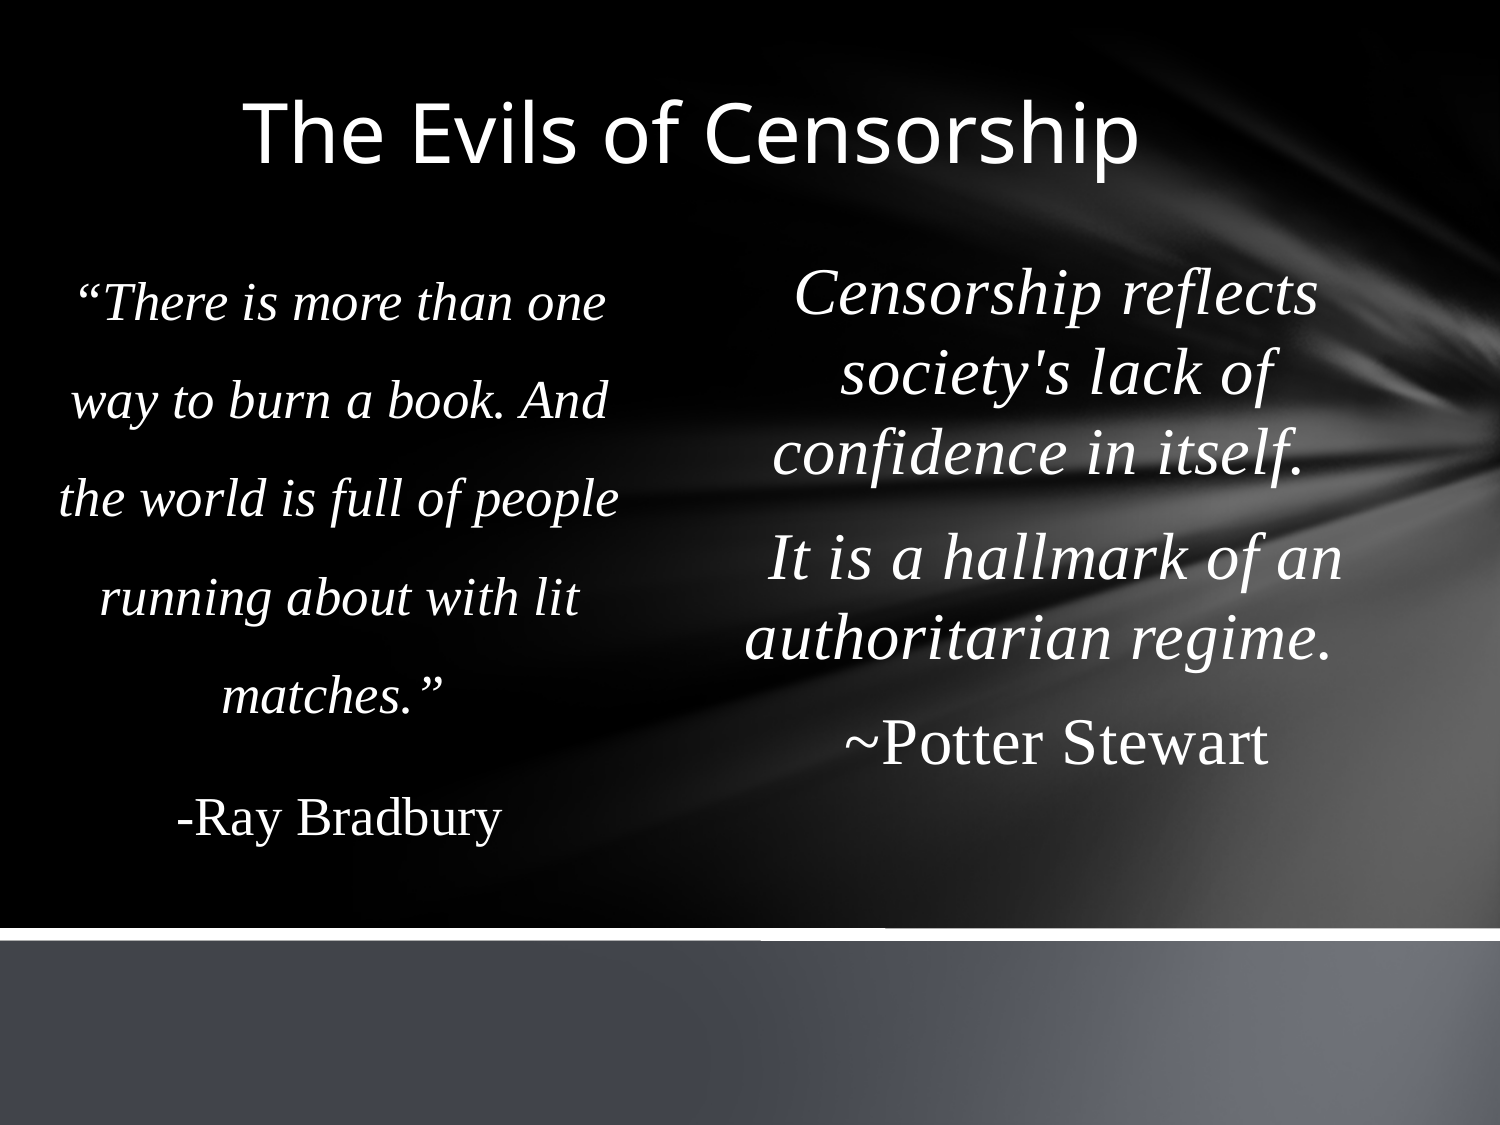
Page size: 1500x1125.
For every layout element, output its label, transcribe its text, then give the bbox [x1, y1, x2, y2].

list “There is more than one way to burn a book. And the world is full of people running about with lit matches.” -Ray Bradbury [37, 224, 643, 854]
title The Evils of Censorship [62, 12, 1323, 188]
list Censorship reflects society's lack of confidence in itself. It is a hallmark of an authoritarian regime. ~Potter Stewart [673, 239, 1442, 891]
